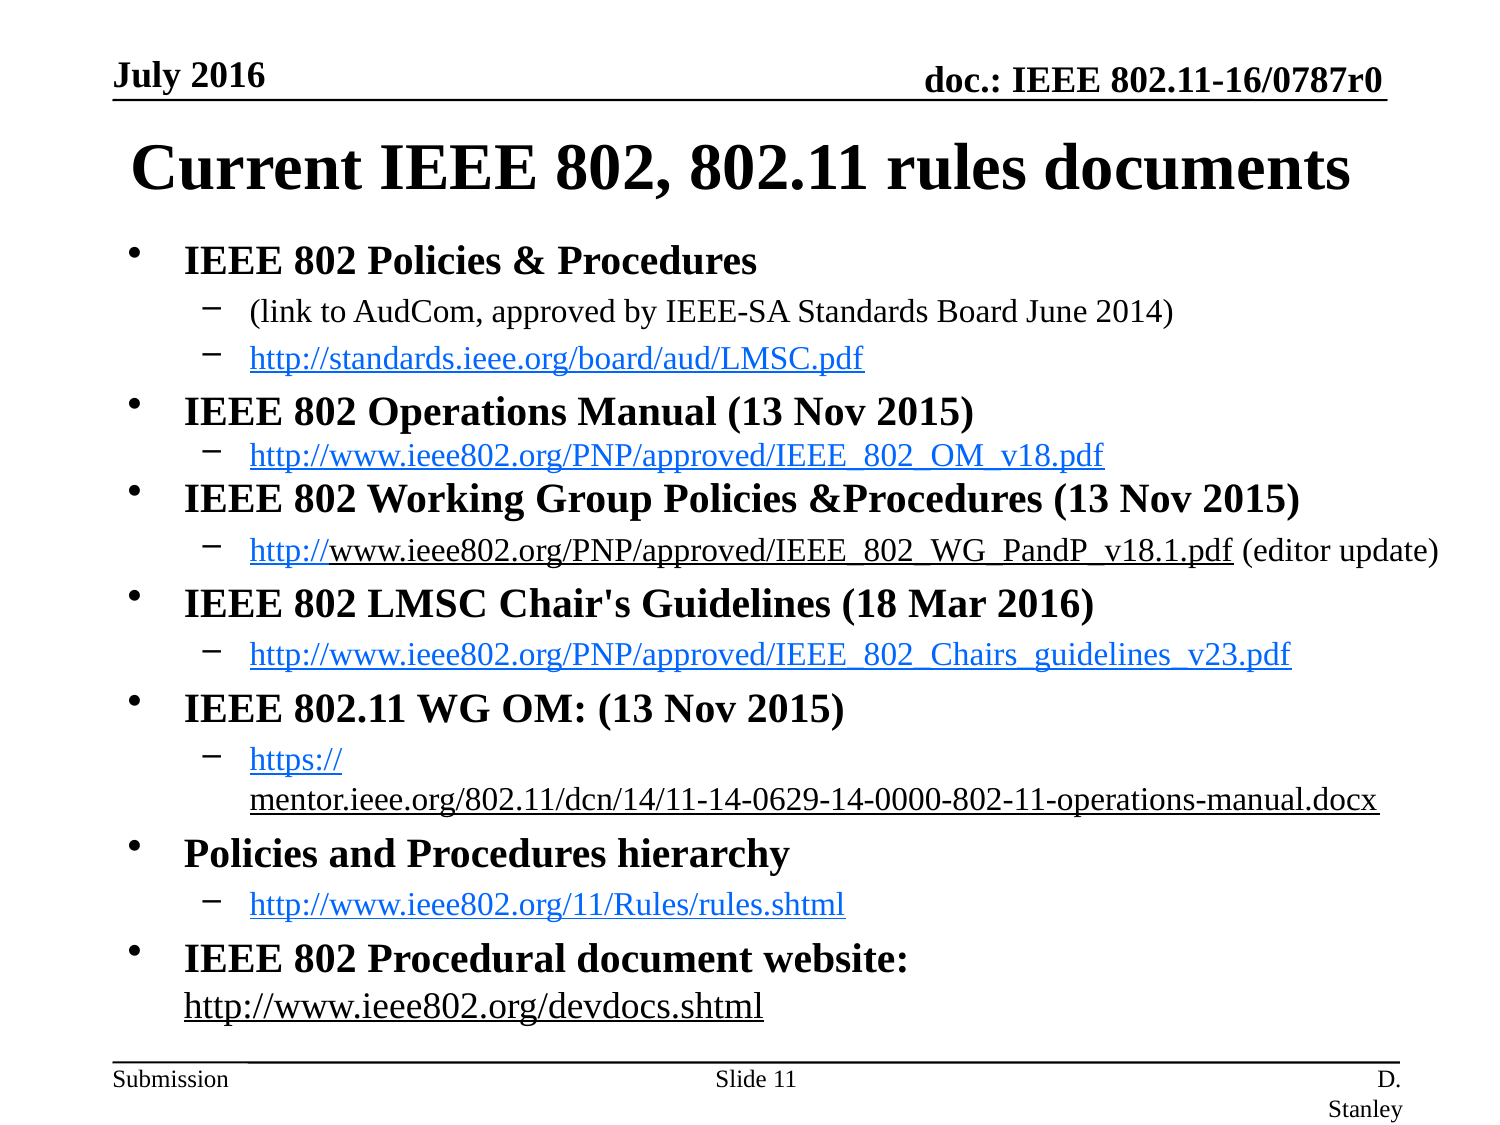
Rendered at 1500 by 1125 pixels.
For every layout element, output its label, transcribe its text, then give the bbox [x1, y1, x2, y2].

list IEEE 802 Policies & Procedures (link to AudCom, approved by IEEE-SA Standards Board June 2014) http://standards.ieee.org/board/aud/LMSC.pdf IEEE 802 Operations Manual (13 Nov 2015) http://www.ieee802.org/PNP/approved/IEEE_802_OM_v18.pdf IEEE 802 Working Group Policies &Procedures (13 Nov 2015) http://www.ieee802.org/PNP/approved/IEEE_802_WG_PandP_v18.1.pdf (editor update) IEEE 802 LMSC Chair's Guidelines (18 Mar 2016) http://www.ieee802.org/PNP/approved/IEEE_802_Chairs_guidelines_v23.pdf IEEE 802.11 WG OM: (13 Nov 2015) https://mentor.ieee.org/802.11/dcn/14/11-14-0629-14-0000-802-11-operations-manual.docx Policies and Procedures hierarchy http://www.ieee802.org/11/Rules/rules.shtml IEEE 802 Procedural document website: http://www.ieee802.org/devdocs.shtml [112, 224, 1463, 1076]
footer D. Stanley, HP Enterprise [1324, 1076, 1402, 1093]
slide_number Slide 11 [712, 1061, 800, 1093]
title Current IEEE 802, 802.11 rules documents [112, 112, 1388, 213]
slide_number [112, 49, 401, 96]
